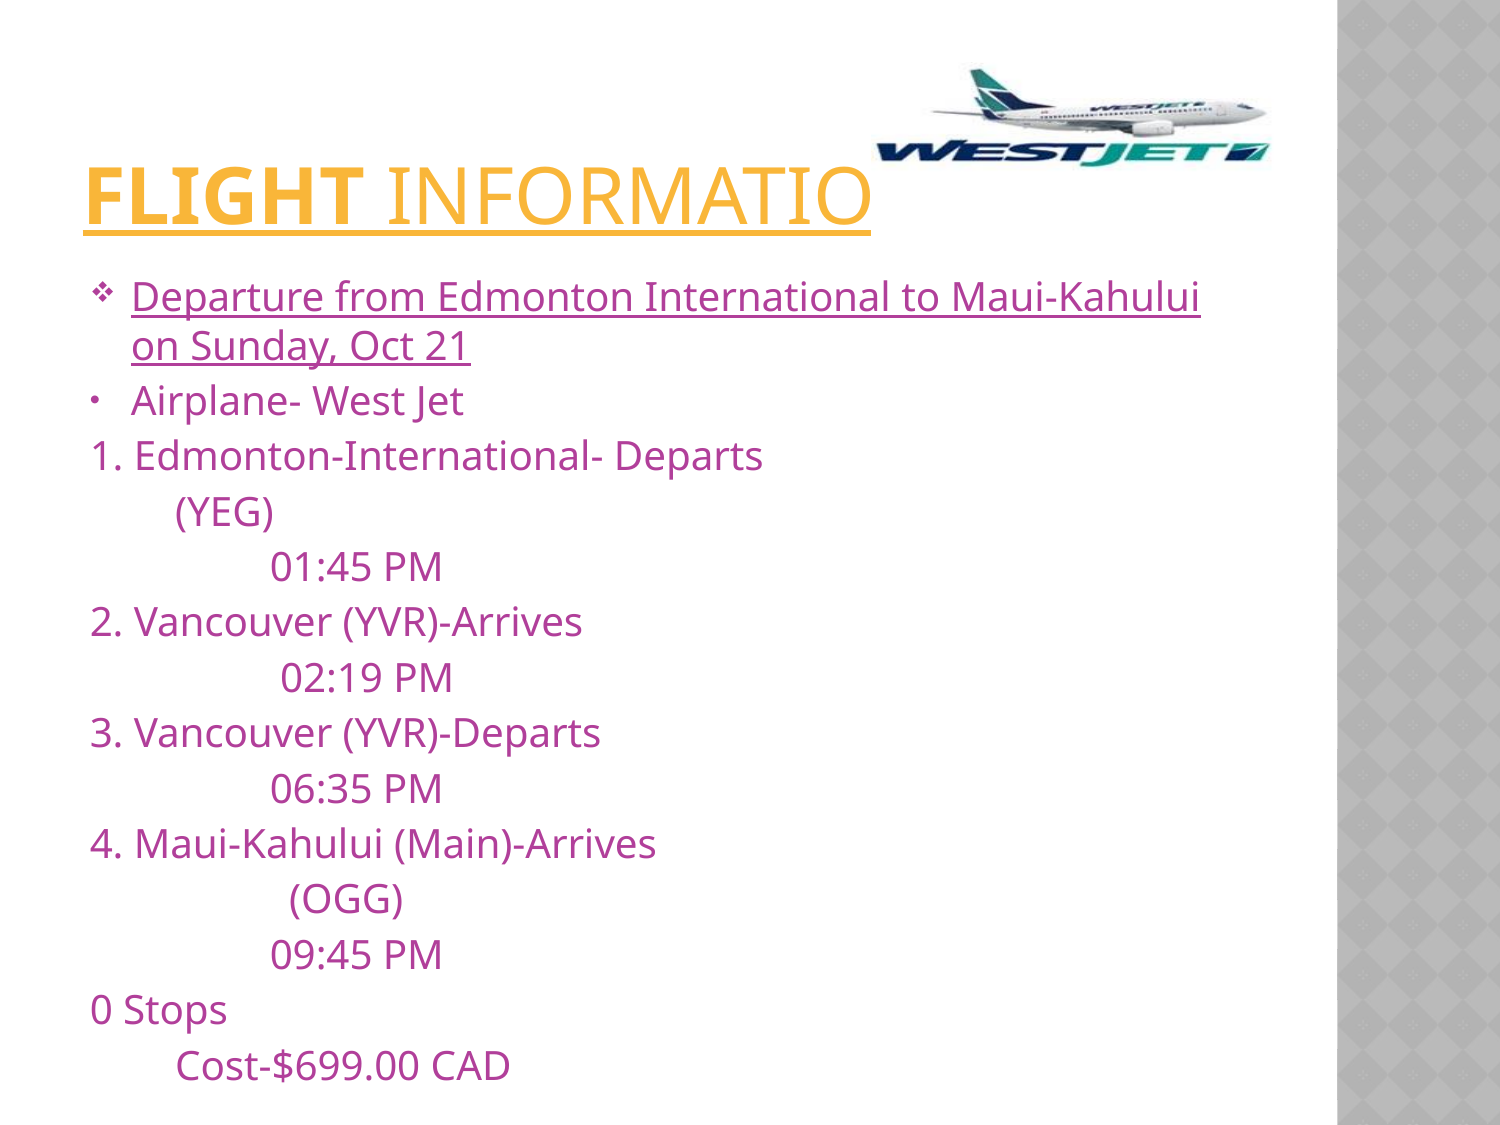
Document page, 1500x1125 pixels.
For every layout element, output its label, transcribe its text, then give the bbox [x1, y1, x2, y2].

list Departure from Edmonton International to Maui-Kahului on Sunday, Oct 21 Airplane- West Jet 1. Edmonton-International- Departs (YEG) 01:45 PM 2. Vancouver (YVR)-Arrives 02:19 PM 3. Vancouver (YVR)-Departs 06:35 PM 4. Maui-Kahului (Main)-Arrives (OGG) 09:45 PM 0 Stops Cost-$699.00 CAD [75, 264, 1263, 1100]
title Flight Information [75, 52, 1263, 240]
picture [870, 62, 1279, 263]
